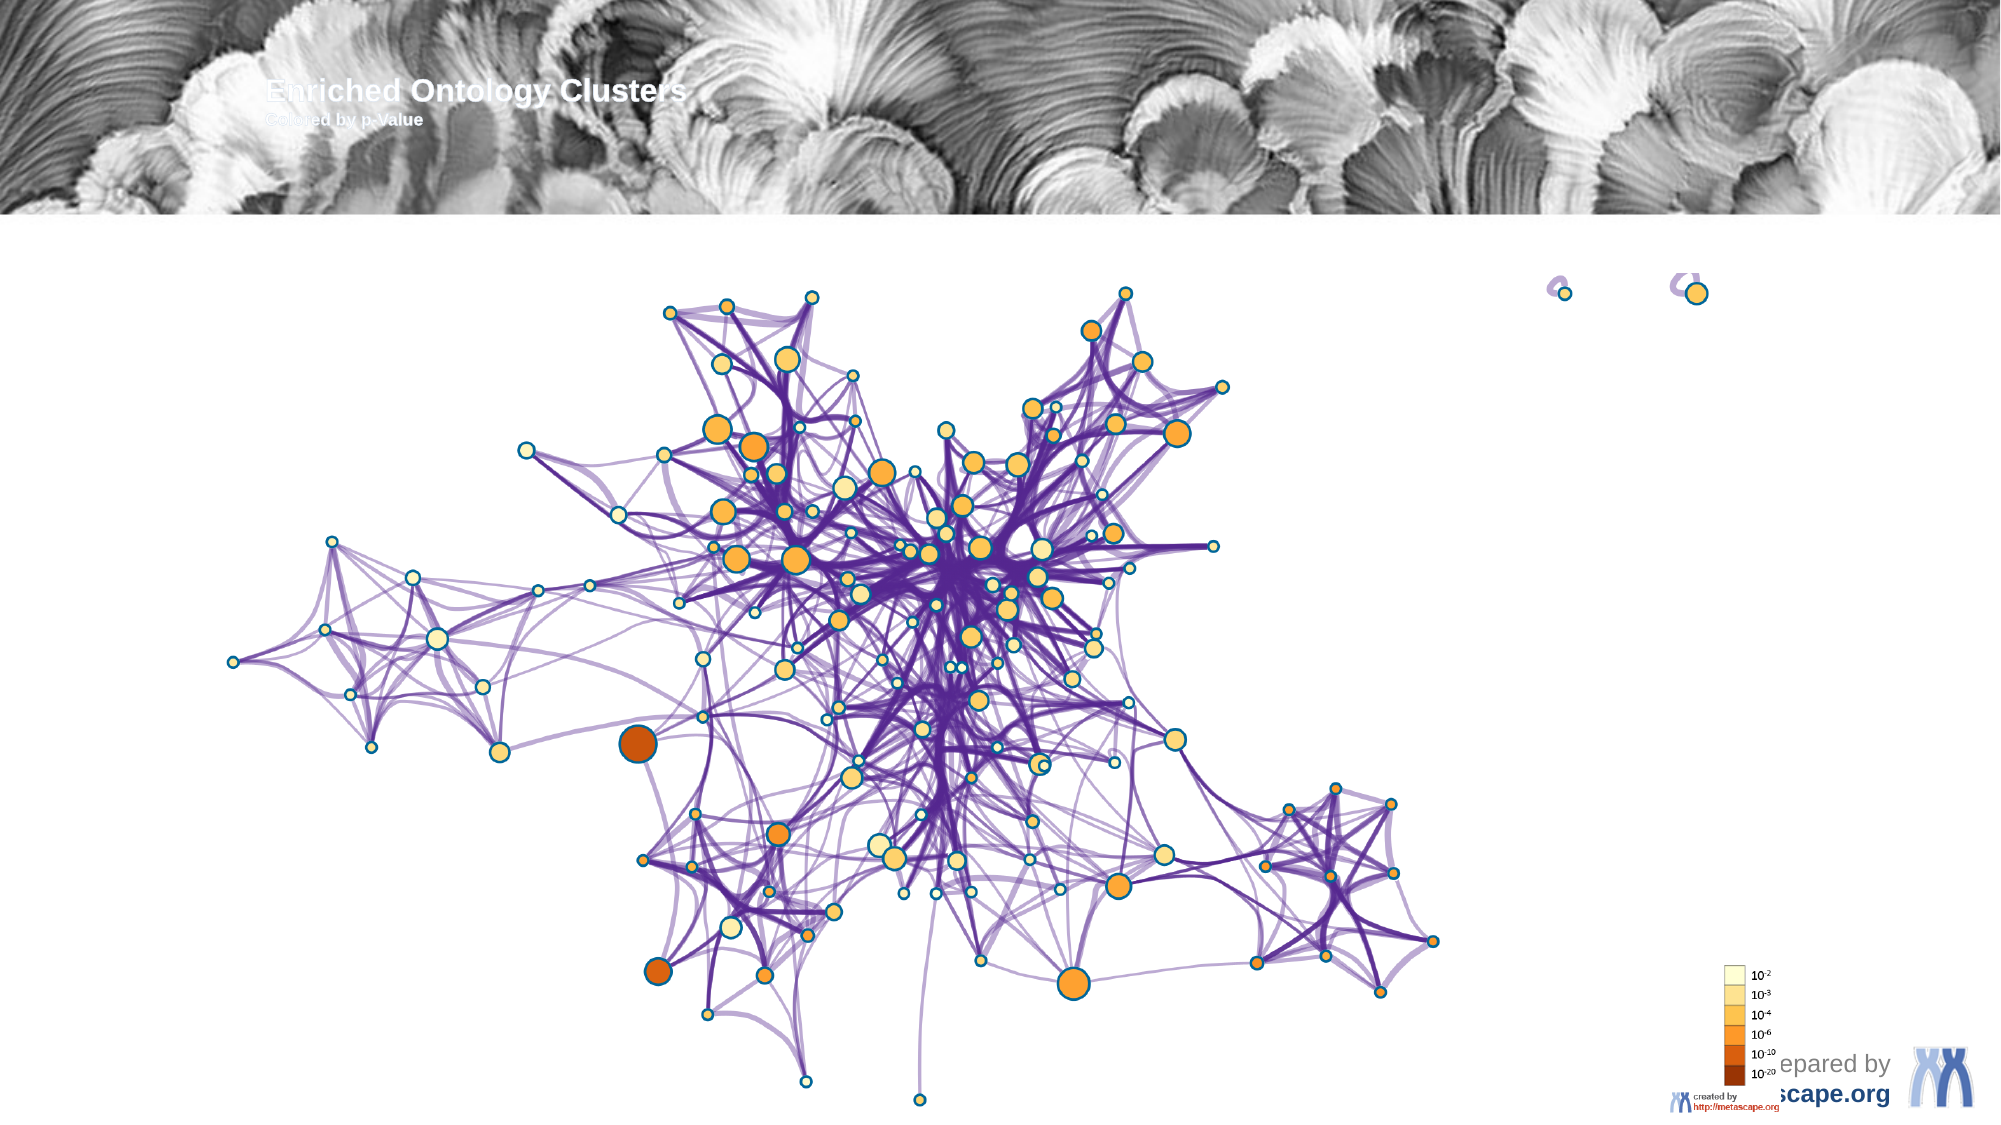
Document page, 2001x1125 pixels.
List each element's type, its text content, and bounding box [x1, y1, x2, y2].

title Enriched Ontology Clusters Colored by p-Value [249, 61, 1600, 137]
picture [0, 0, 2001, 1125]
